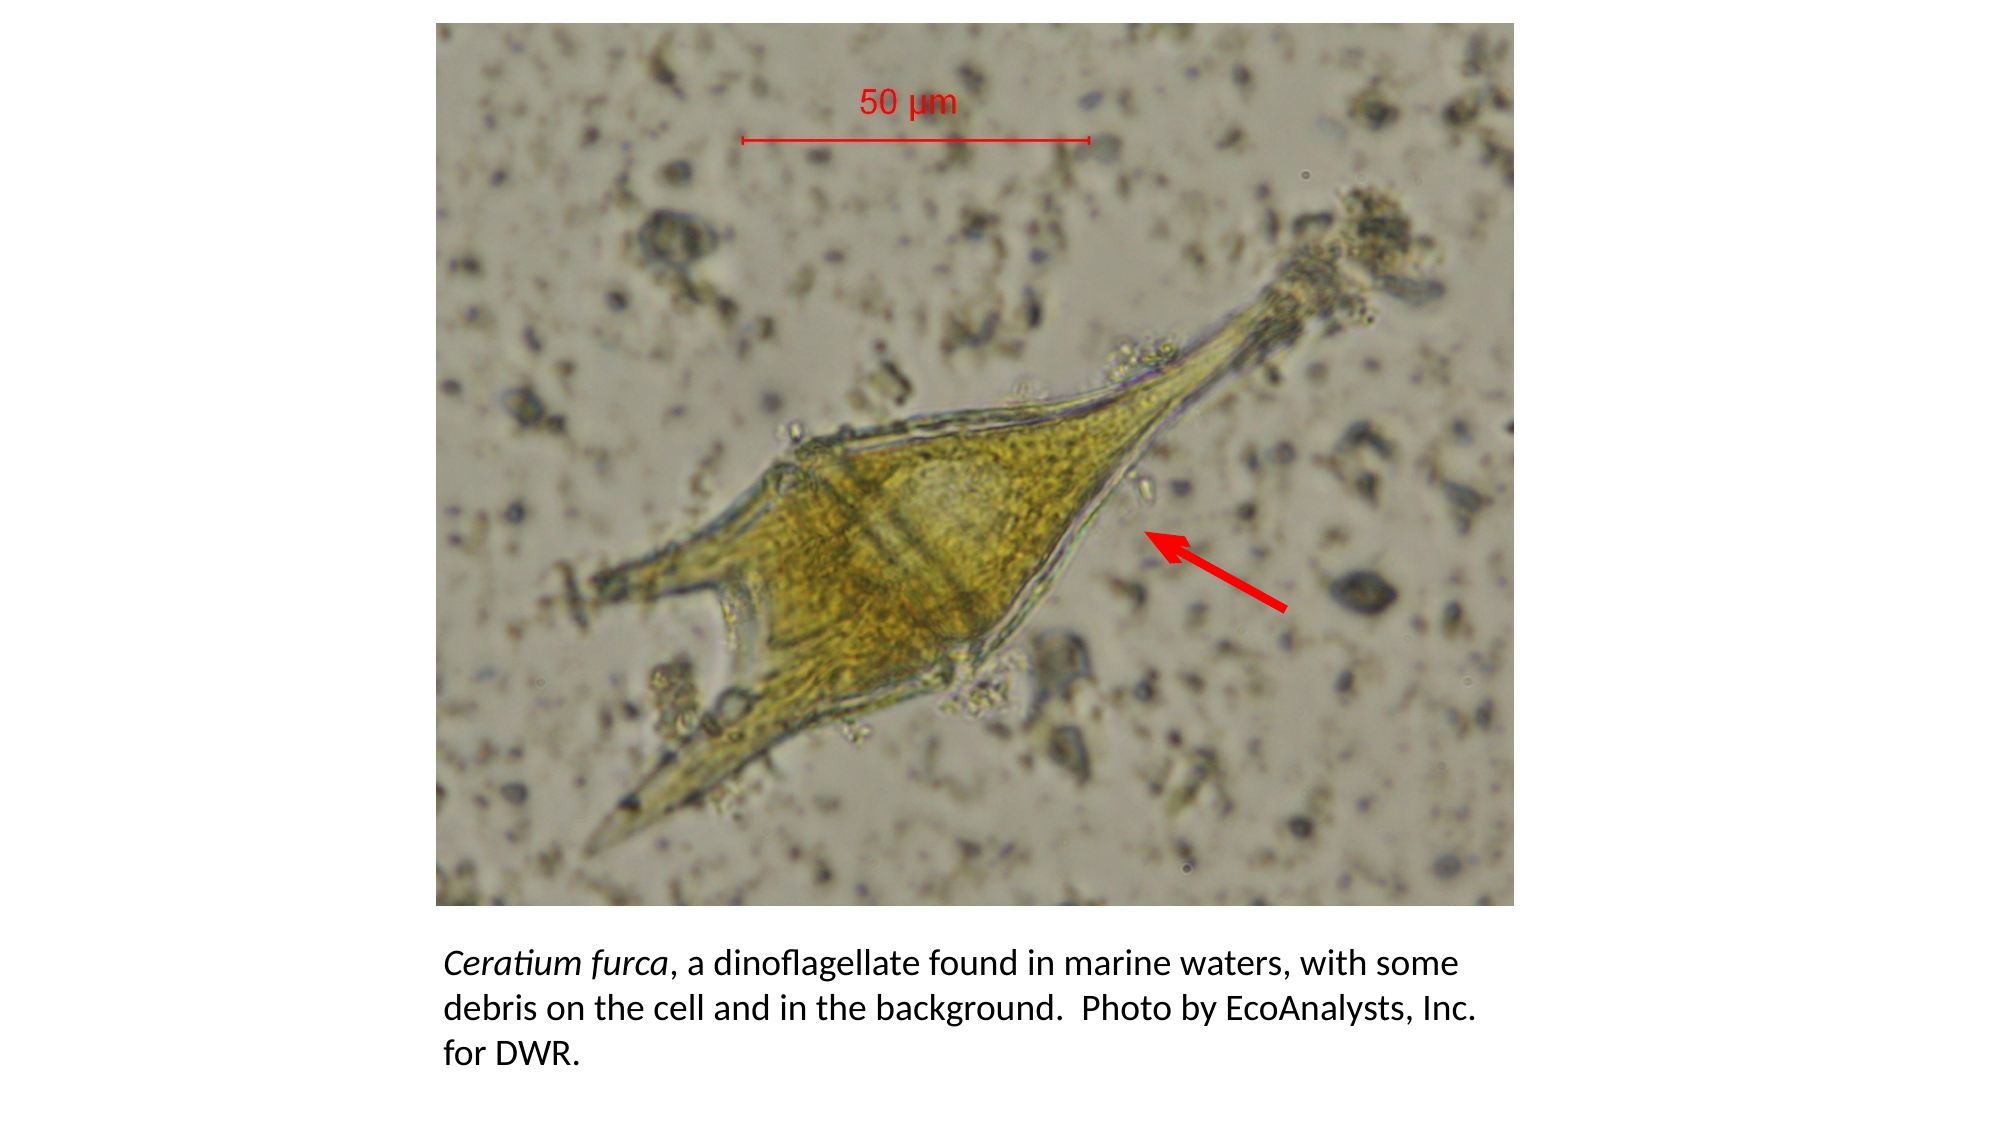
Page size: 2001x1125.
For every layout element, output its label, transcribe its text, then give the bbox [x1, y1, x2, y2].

text_box Ceratium furca, a dinoflagellate found in marine waters, with some debris on the cell and in the background. Photo by EcoAnalysts, Inc. for DWR. [428, 930, 1528, 1081]
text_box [435, 23, 1514, 906]
